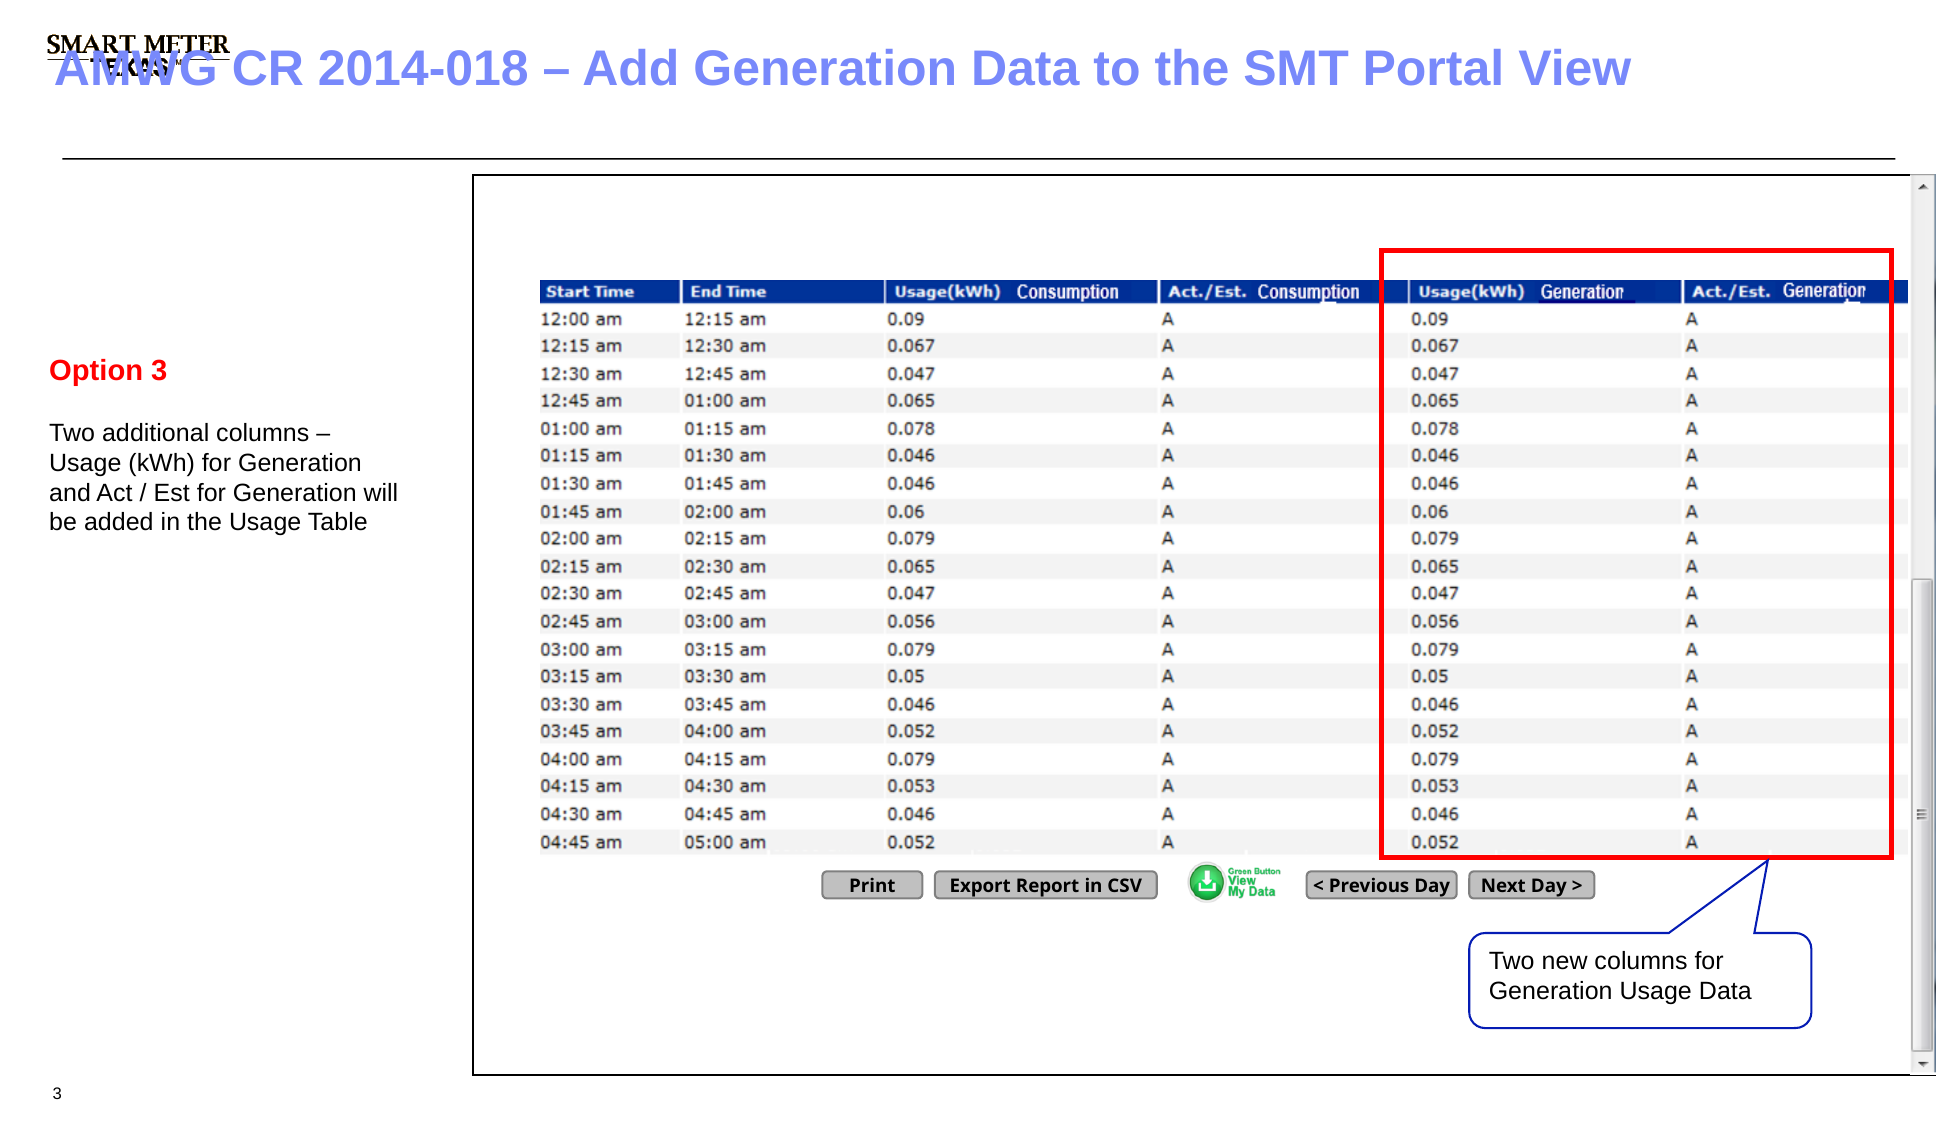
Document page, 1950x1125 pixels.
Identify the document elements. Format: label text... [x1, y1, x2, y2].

text_box [472, 174, 1908, 1075]
picture [33, 24, 238, 84]
text_box Option 3 Two additional columns – Usage (kWh) for Generation and Act / Est for Generation will be added in the Usage Table [34, 343, 423, 574]
slide_number 3 [37, 1074, 116, 1106]
picture [1909, 174, 1936, 1076]
text_box Export Report in CSV [934, 871, 1157, 899]
text_box [1381, 250, 1892, 279]
text_box Next Day > [1469, 871, 1595, 899]
picture [540, 280, 1908, 913]
text_box < Previous Day [1306, 871, 1457, 899]
title AMWG CR 2014-018 – Add Generation Data to the SMT Portal View [38, 74, 1892, 160]
text_box Print [822, 871, 923, 899]
text_box Two new columns for Generation Usage Data [1469, 865, 1812, 1029]
